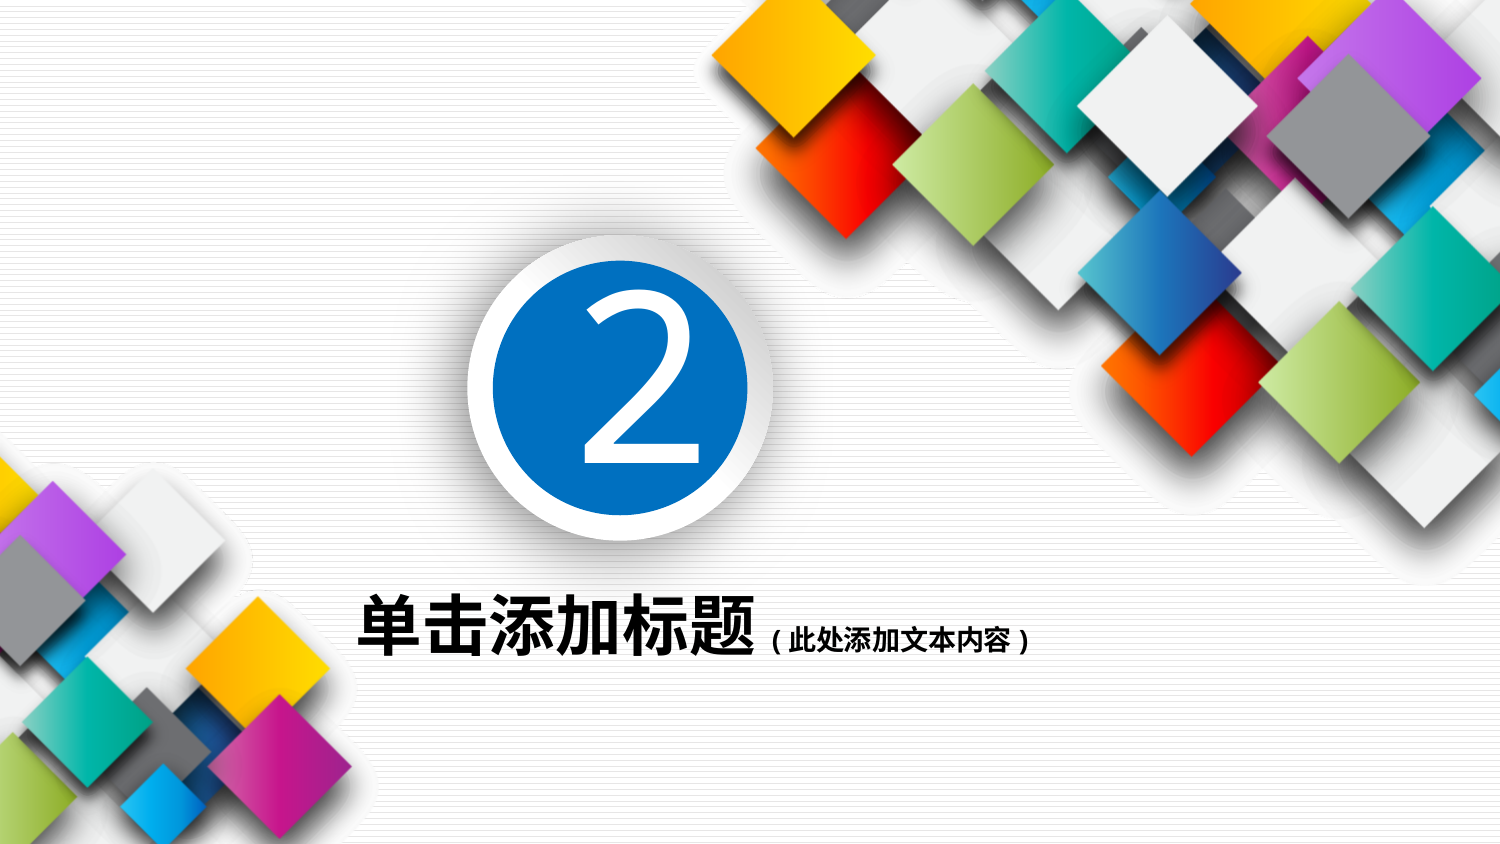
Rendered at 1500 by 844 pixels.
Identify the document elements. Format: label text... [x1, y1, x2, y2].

picture [0, 421, 410, 844]
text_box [467, 217, 679, 541]
text_box 单击添加标题(此处添加文本内容) [410, 576, 1044, 671]
picture [679, 0, 1500, 586]
